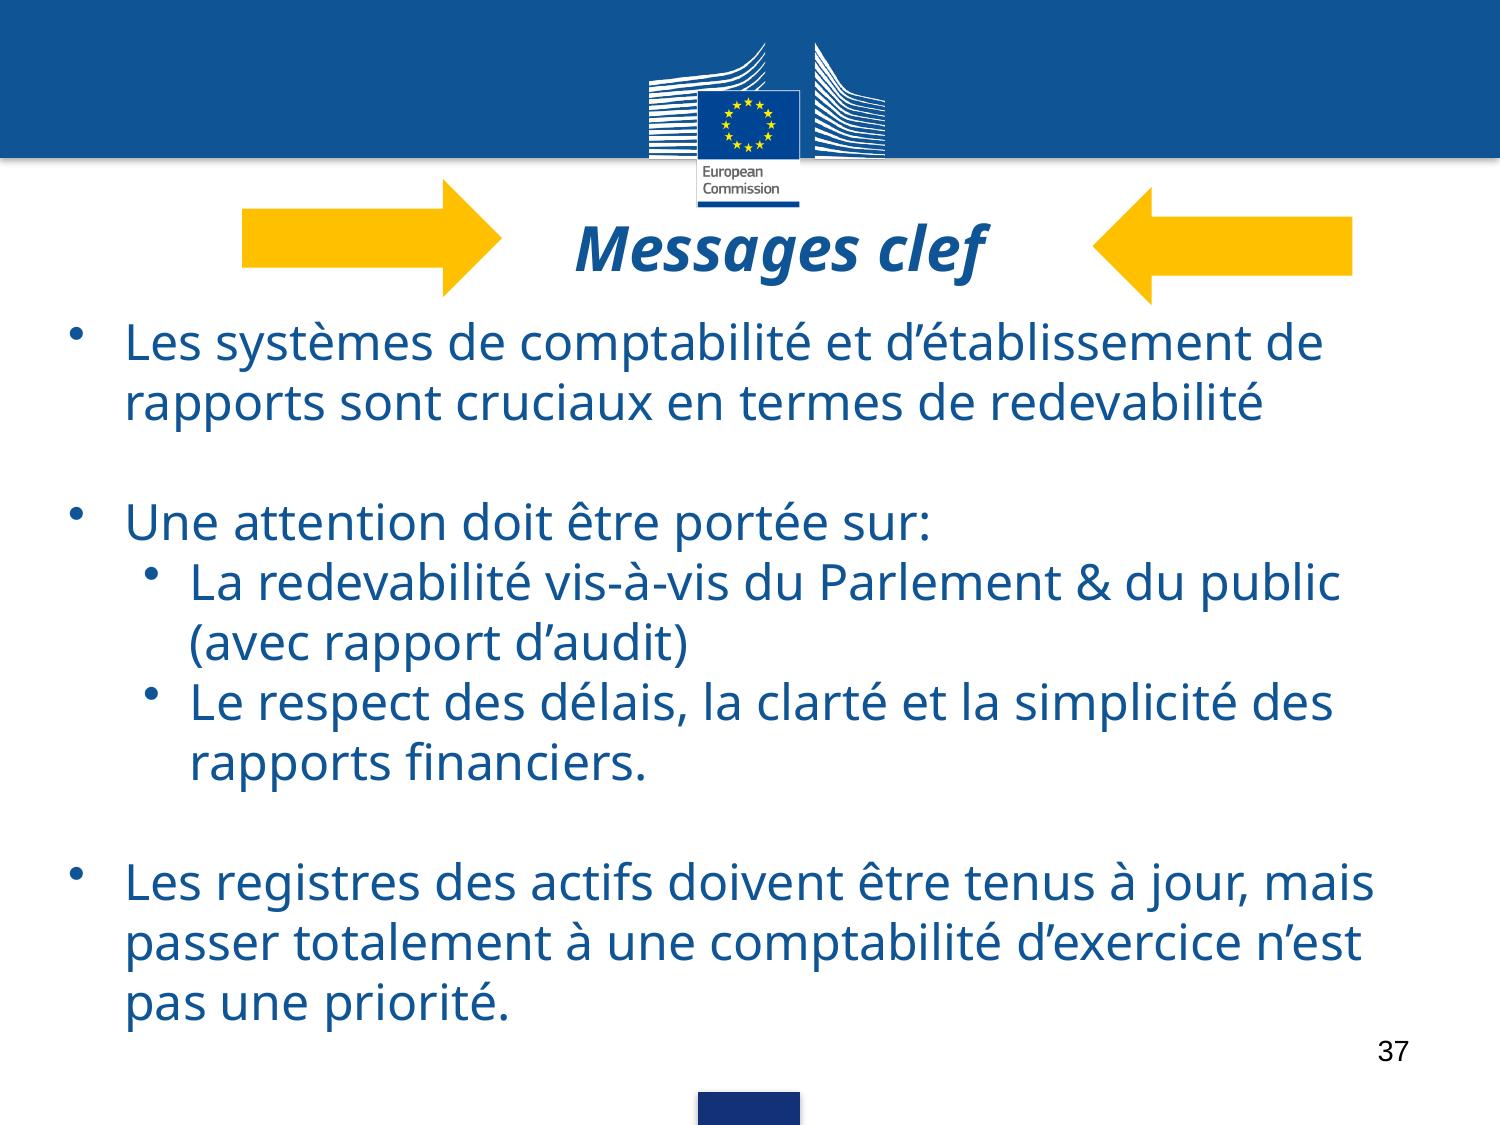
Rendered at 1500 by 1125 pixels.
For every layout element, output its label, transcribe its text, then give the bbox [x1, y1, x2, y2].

title Messages clef [0, 152, 1500, 341]
picture [649, 42, 885, 152]
slide_number 37 [1074, 1024, 1426, 1103]
text_box [1092, 186, 1353, 306]
list Les systèmes de comptabilité et d’établissement de rapports sont cruciaux en termes de redevabilité Une attention doit être portée sur: La redevabilité vis-à-vis du Parlement & du public (avec rapport d’audit) Le respect des délais, la clarté et la simplicité des rapports financiers. Les registres des actifs doivent être tenus à jour, mais passer totalement à une comptabilité d’exercice n’est pas une priorité. [52, 341, 1442, 800]
text_box [242, 178, 502, 298]
